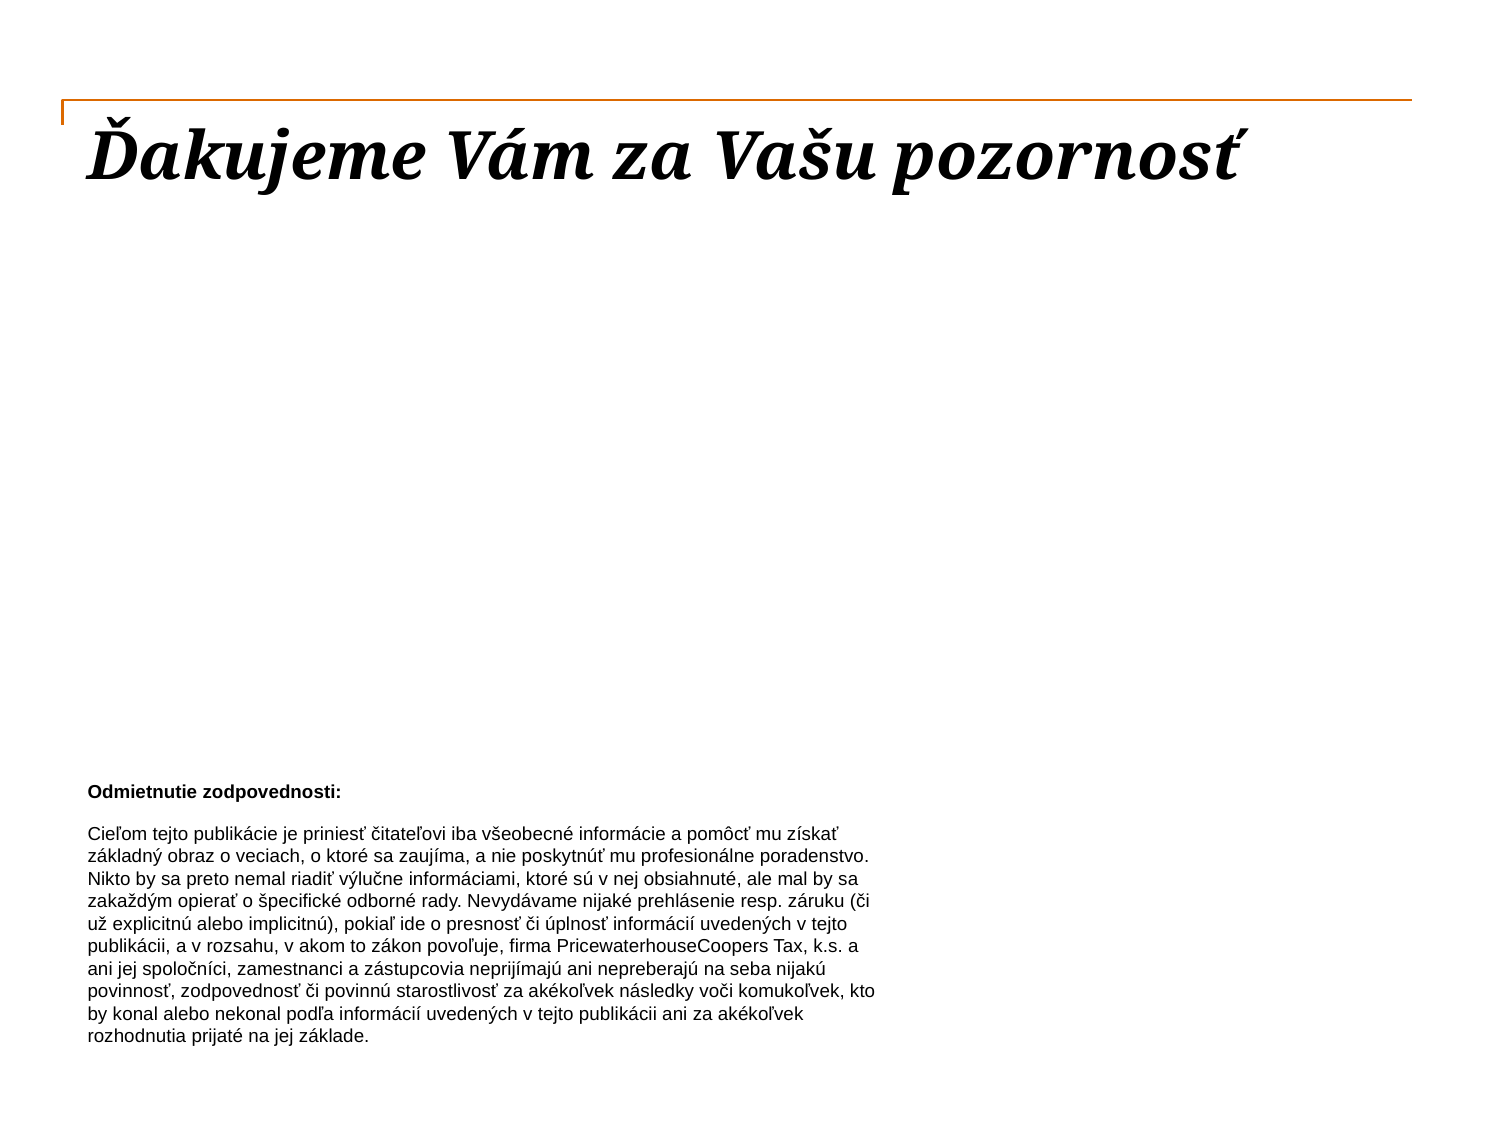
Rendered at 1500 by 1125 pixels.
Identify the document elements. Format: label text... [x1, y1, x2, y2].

title Ďakujeme Vám za Vašu pozornosť [87, 112, 1413, 263]
list Odmietnutie zodpovednosti: Cieľom tejto publikácie je priniesť čitateľovi iba všeobecné informácie a pomôcť mu získať základný obraz o veciach, o ktoré sa zaujíma, a nie poskytnúť mu profesionálne poradenstvo. Nikto by sa preto nemal riadiť výlučne informáciami, ktoré sú v nej obsiahnuté, ale mal by sa zakaždým opierať o špecifické odborné rady. Nevydávame nijaké prehlásenie resp. záruku (či už explicitnú alebo implicitnú), pokiaľ ide o presnosť či úplnosť informácií uvedených v tejto publikácii, a v rozsahu, v akom to zákon povoľuje, firma PricewaterhouseCoopers Tax, k.s. a ani jej spoločníci, zamestnanci a zástupcovia neprijímajú ani nepreberajú na seba nijakú povinnosť, zodpovednosť či povinnú starostlivosť za akékoľvek následky voči komukoľvek, kto by konal alebo nekonal podľa informácií uvedených v tejto publikácii ani za akékoľvek rozhodnutia prijaté na jej základe. [87, 962, 875, 1088]
